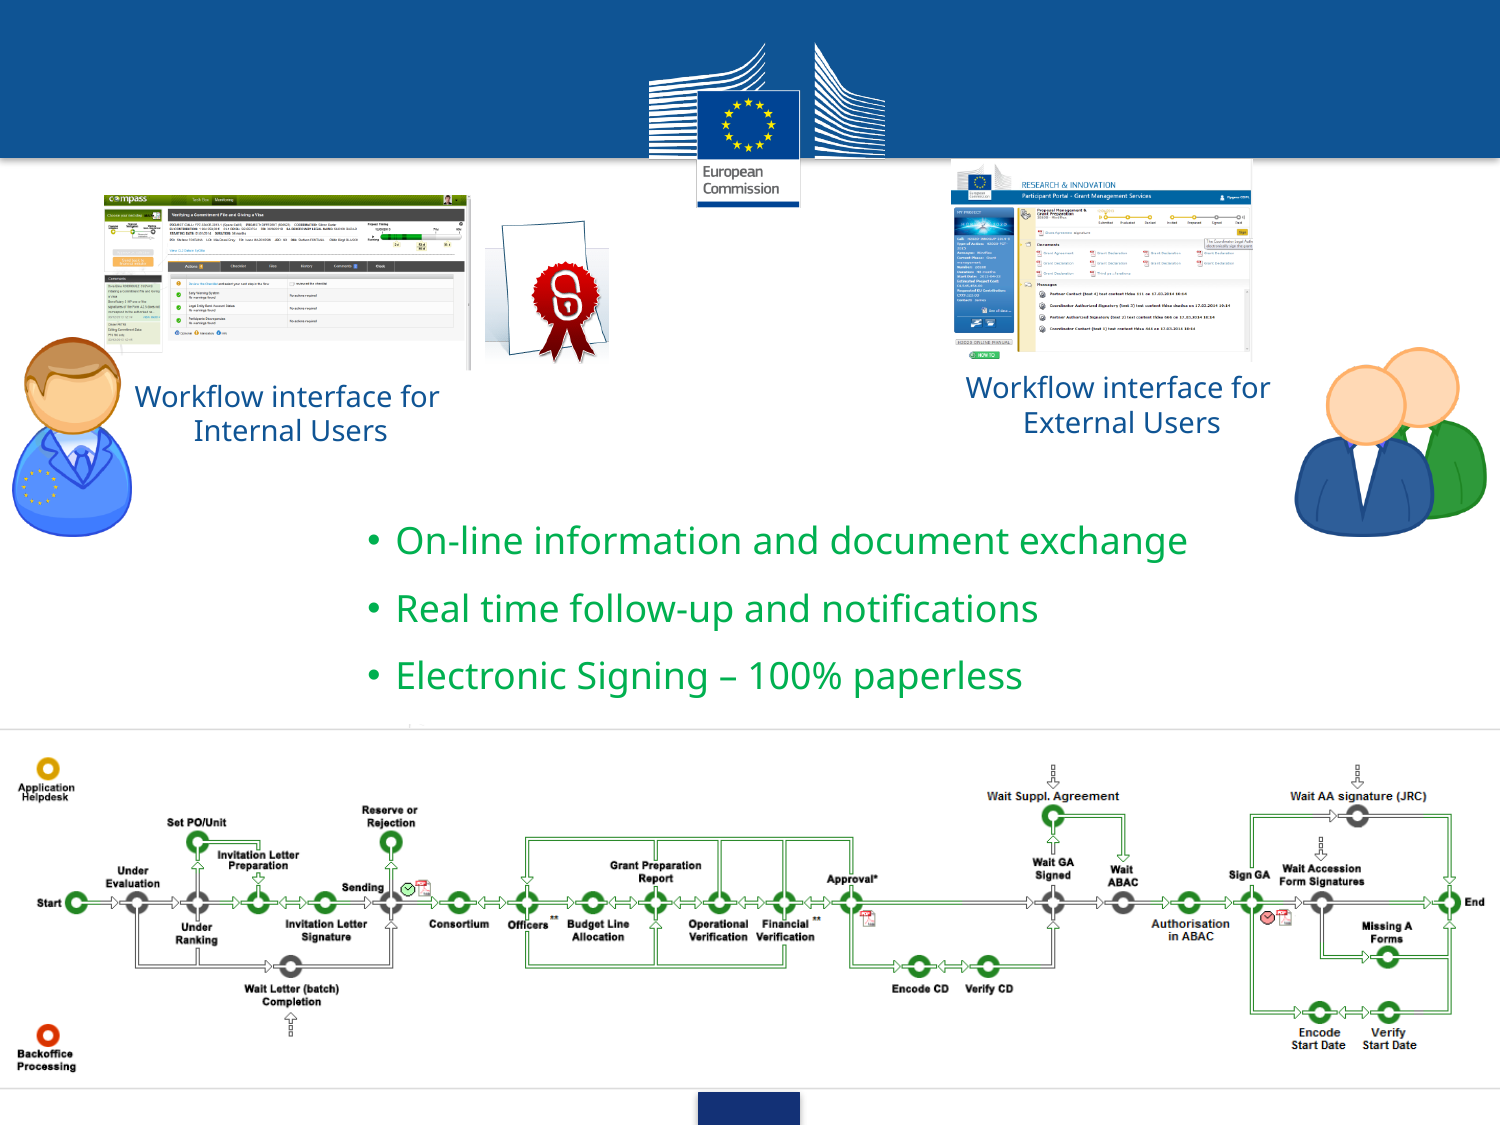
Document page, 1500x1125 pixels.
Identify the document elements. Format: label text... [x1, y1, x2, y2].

picture [485, 218, 609, 364]
text_box Workflow interface for External Users [950, 362, 1289, 447]
picture [649, 42, 885, 208]
picture [950, 158, 1253, 378]
picture [11, 195, 471, 537]
picture [1294, 347, 1487, 537]
text_box On-line information and document exchange Real time follow-up and notifications Electronic Signing – 100% paperless [352, 487, 1204, 722]
text_box Workflow interface for Internal Users [137, 370, 476, 526]
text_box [0, 724, 1500, 1090]
